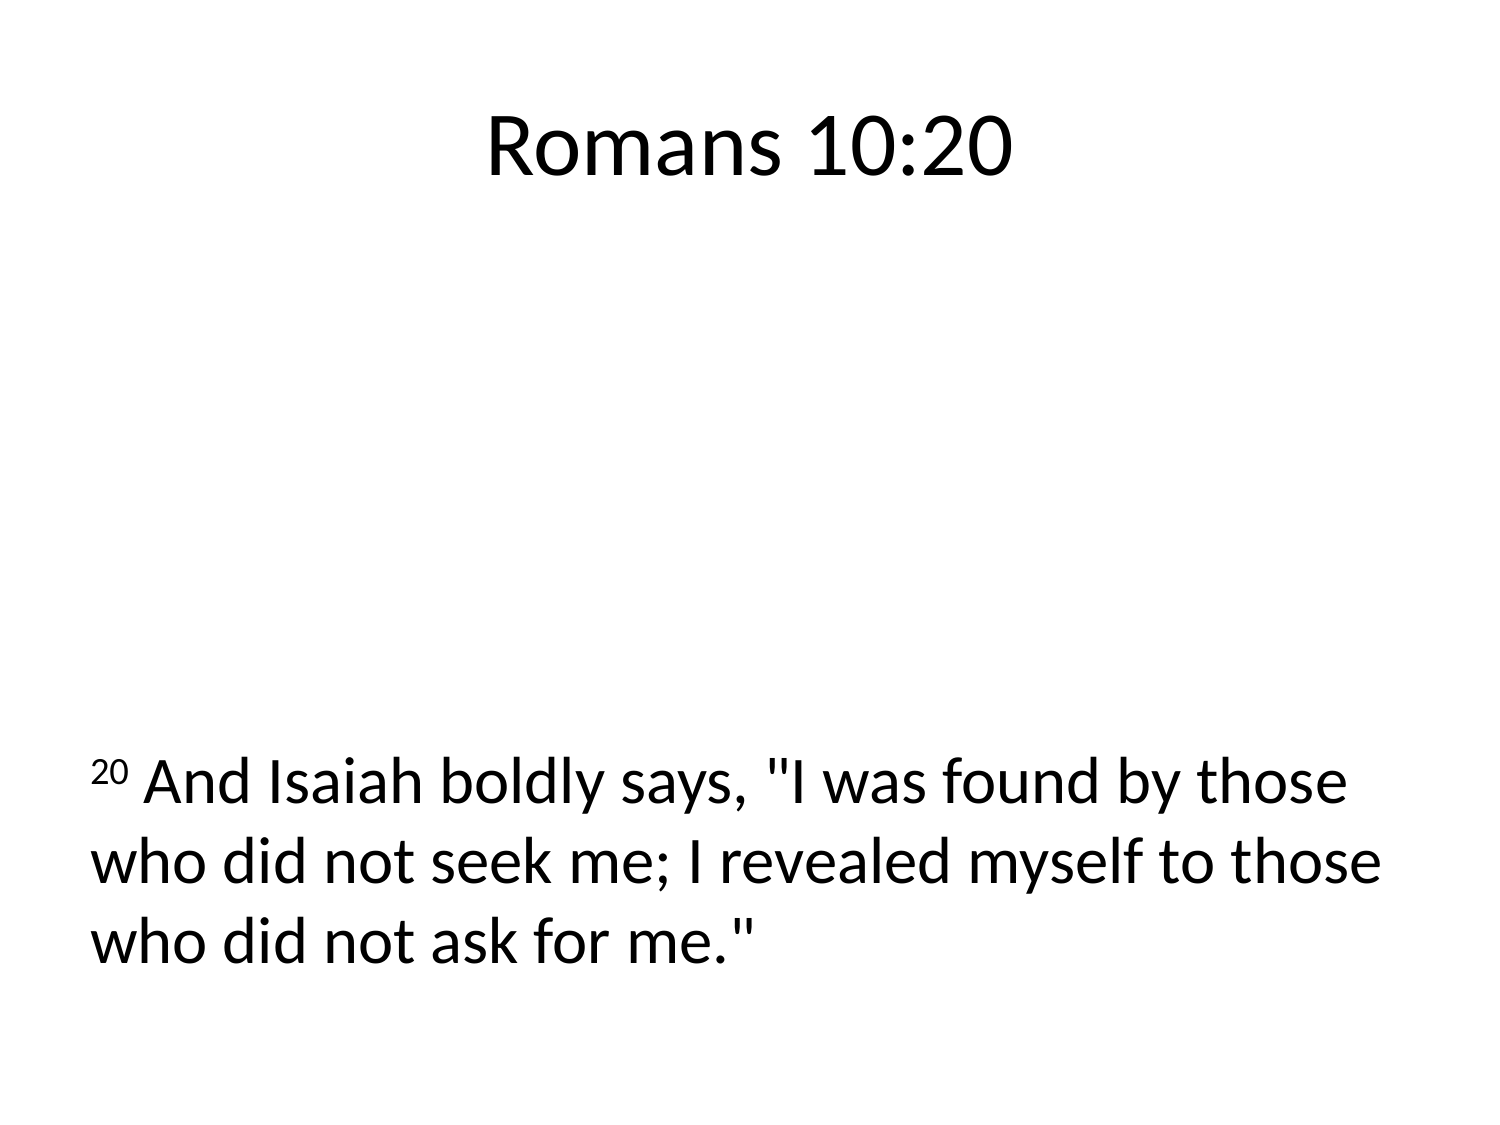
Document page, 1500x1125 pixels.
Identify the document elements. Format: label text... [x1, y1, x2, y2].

title Romans 10:20 [75, 45, 1425, 233]
list 20 And Isaiah boldly says, "I was found by those who did not seek me; I revealed myself to those who did not ask for me." [75, 262, 1425, 1005]
